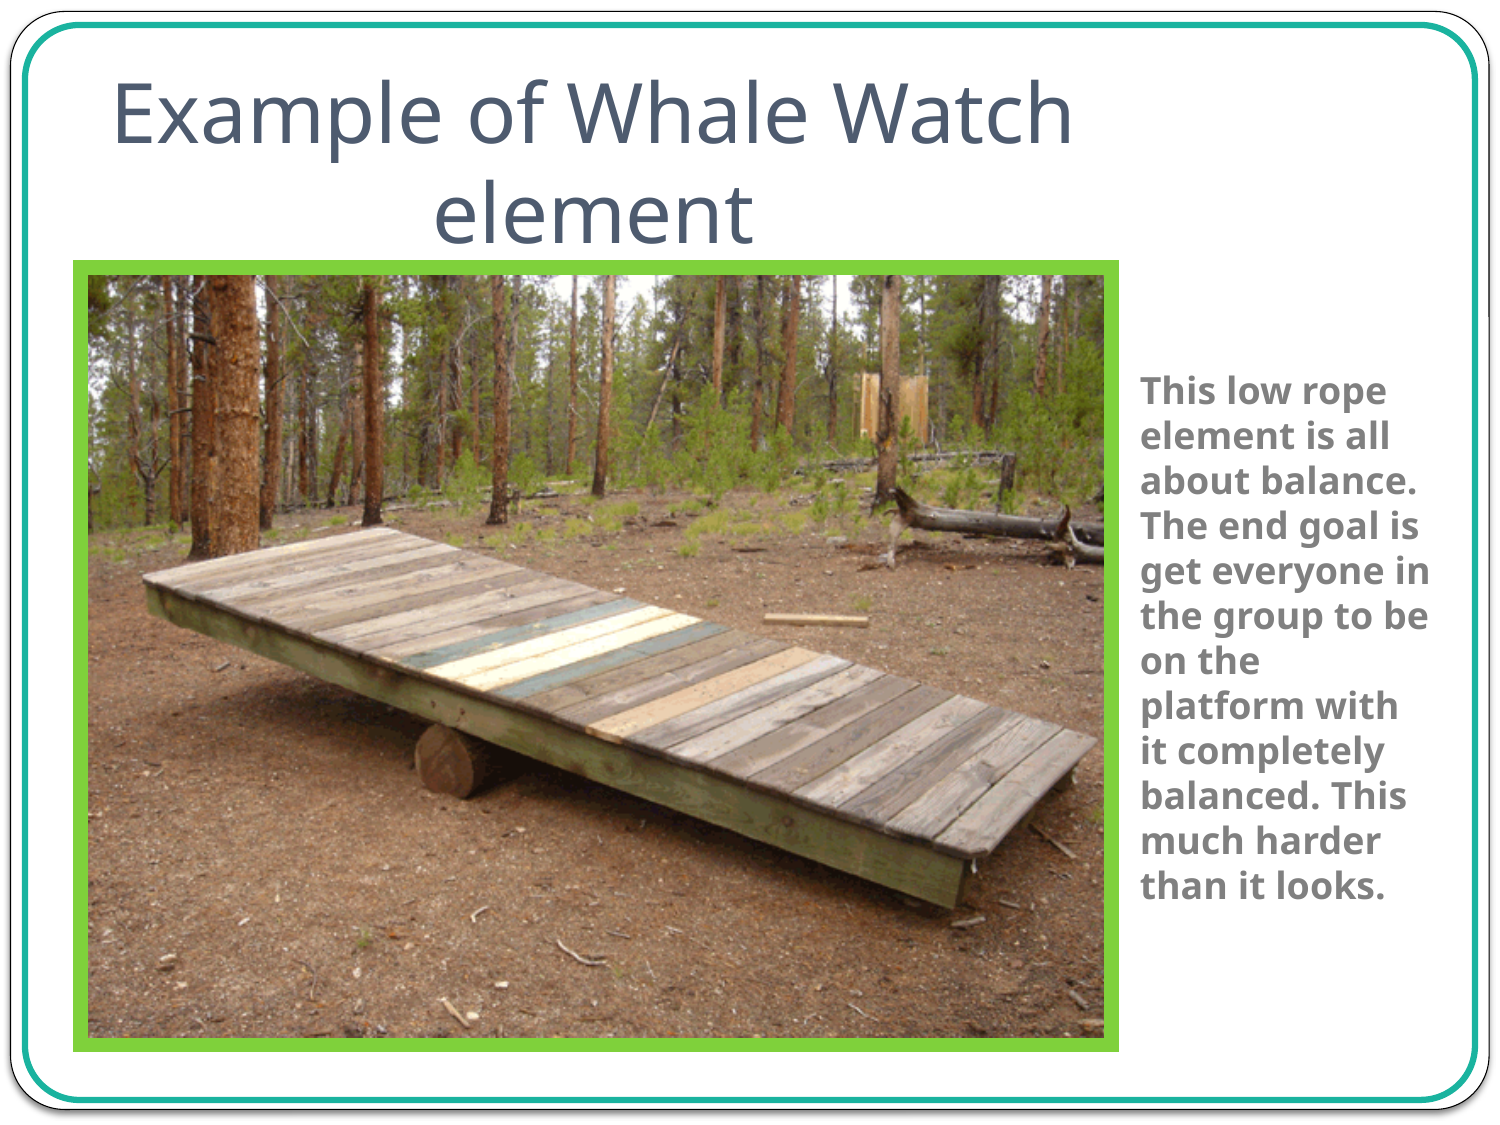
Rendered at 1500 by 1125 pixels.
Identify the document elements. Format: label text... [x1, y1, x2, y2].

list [87, 274, 1105, 1038]
text_box This low rope element is all about balance. The end goal is get everyone in the group to be on the platform with it completely balanced. This much harder than it looks. [1125, 359, 1450, 915]
text_box [23, 23, 1476, 1101]
title Example of Whale Watch element [75, 0, 1113, 24]
